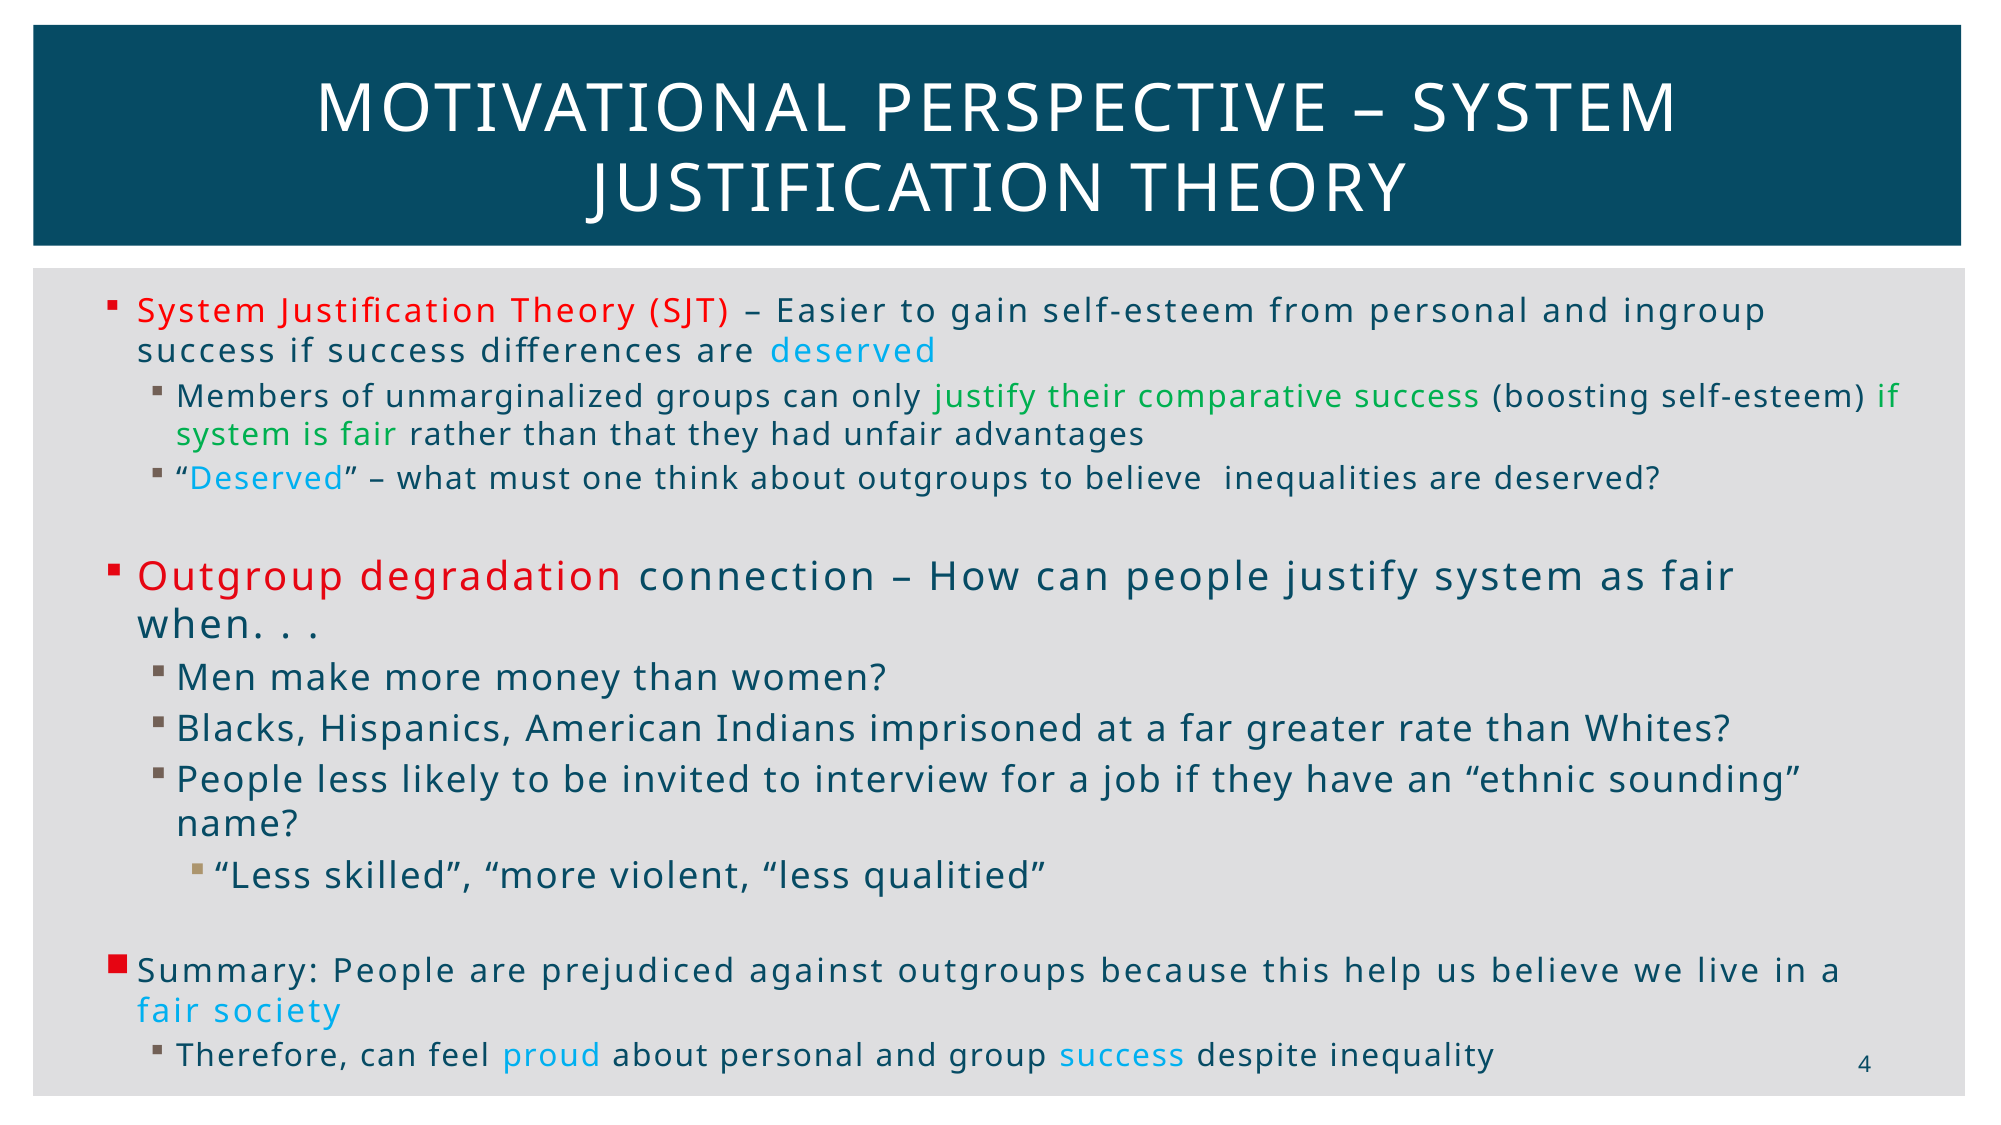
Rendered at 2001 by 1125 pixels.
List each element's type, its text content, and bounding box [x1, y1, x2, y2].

title Motivational perspective – System justification theory [83, 58, 1917, 232]
list System Justification Theory (SJT) – Easier to gain self-esteem from personal and ingroup success if success differences are deserved Members of unmarginalized groups can only justify their comparative success (boosting self-esteem) if system is fair rather than that they had unfair advantages “Deserved” – what must one think about outgroups to believe inequalities are deserved? Outgroup degradation connection – How can people justify system as fair when. . . Men make more money than women? Blacks, Hispanics, American Indians imprisoned at a far greater rate than Whites? People less likely to be invited to interview for a job if they have an “ethnic sounding” name? “Less skilled”, “more violent, “less qualitied” Summary: People are prejudiced against outgroups because this help us believe we live in a fair society Therefore, can feel proud about personal and group success despite inequality [83, 281, 1923, 1088]
slide_number 4 [1800, 1041, 1930, 1089]
